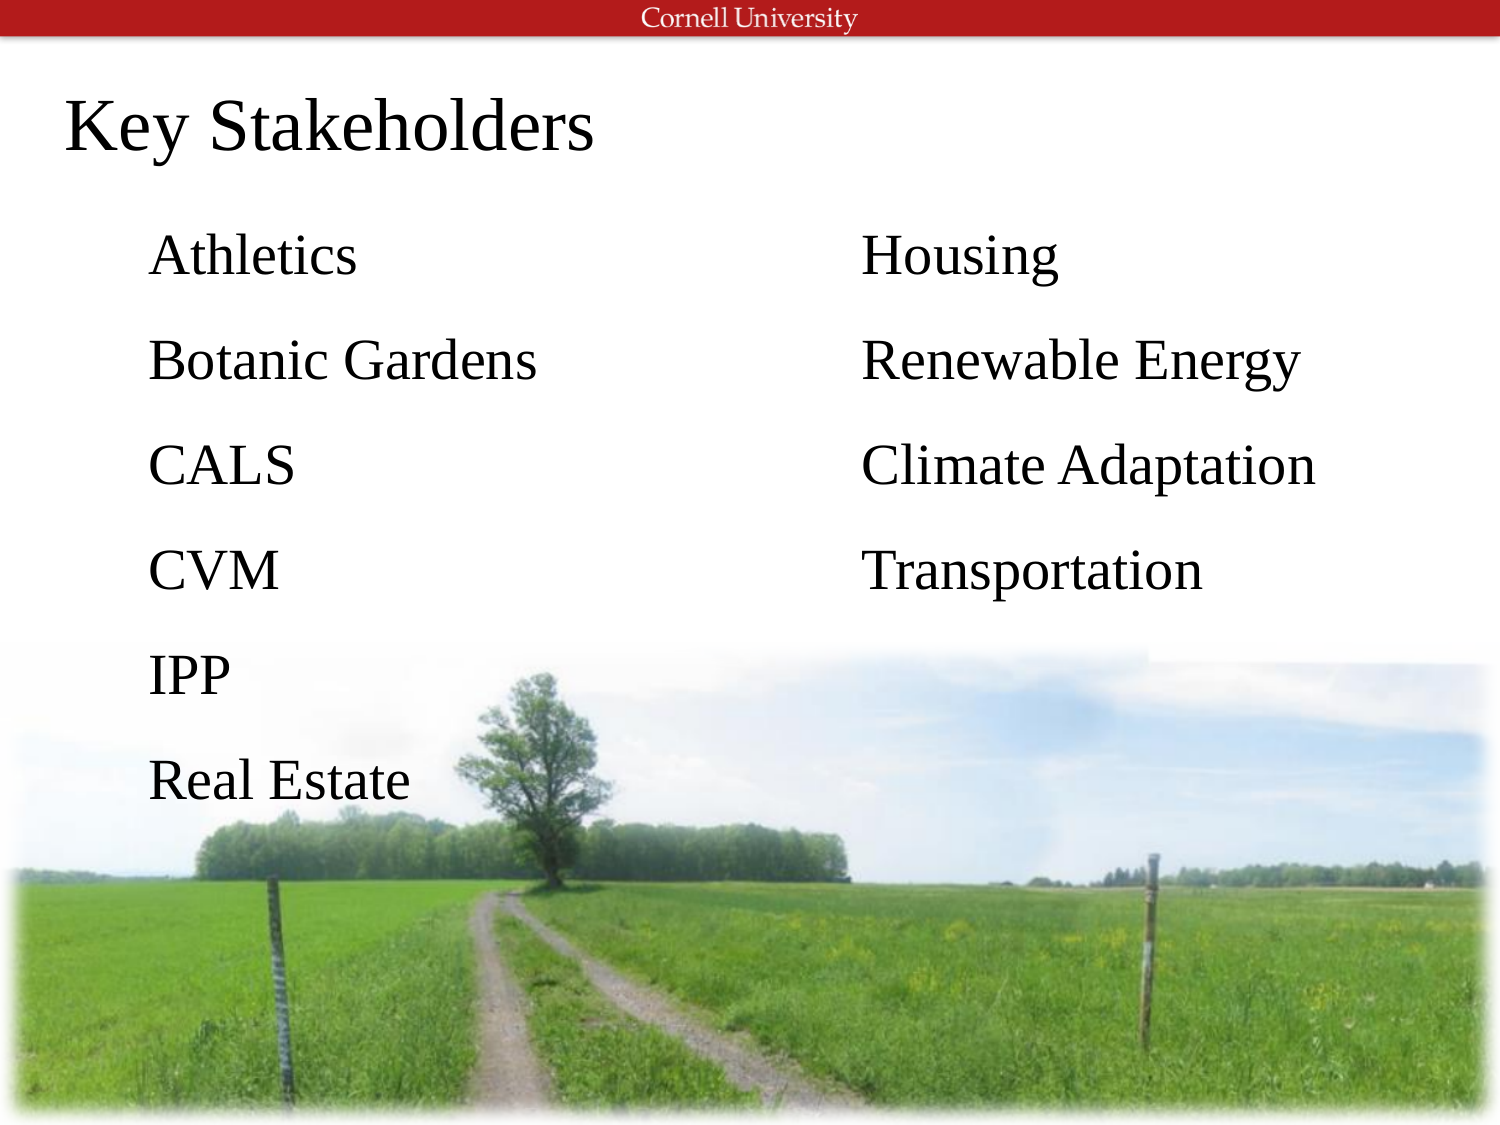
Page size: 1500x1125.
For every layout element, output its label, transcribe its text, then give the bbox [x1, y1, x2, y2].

text_box Housing Renewable Energy Climate Adaptation Transportation [847, 173, 1434, 640]
text_box Key Stakeholders [50, 67, 1312, 173]
picture [635, 0, 858, 60]
text_box Athletics Botanic Gardens CALS CVM IPP Real Estate [133, 173, 570, 640]
picture [0, 642, 1500, 1125]
